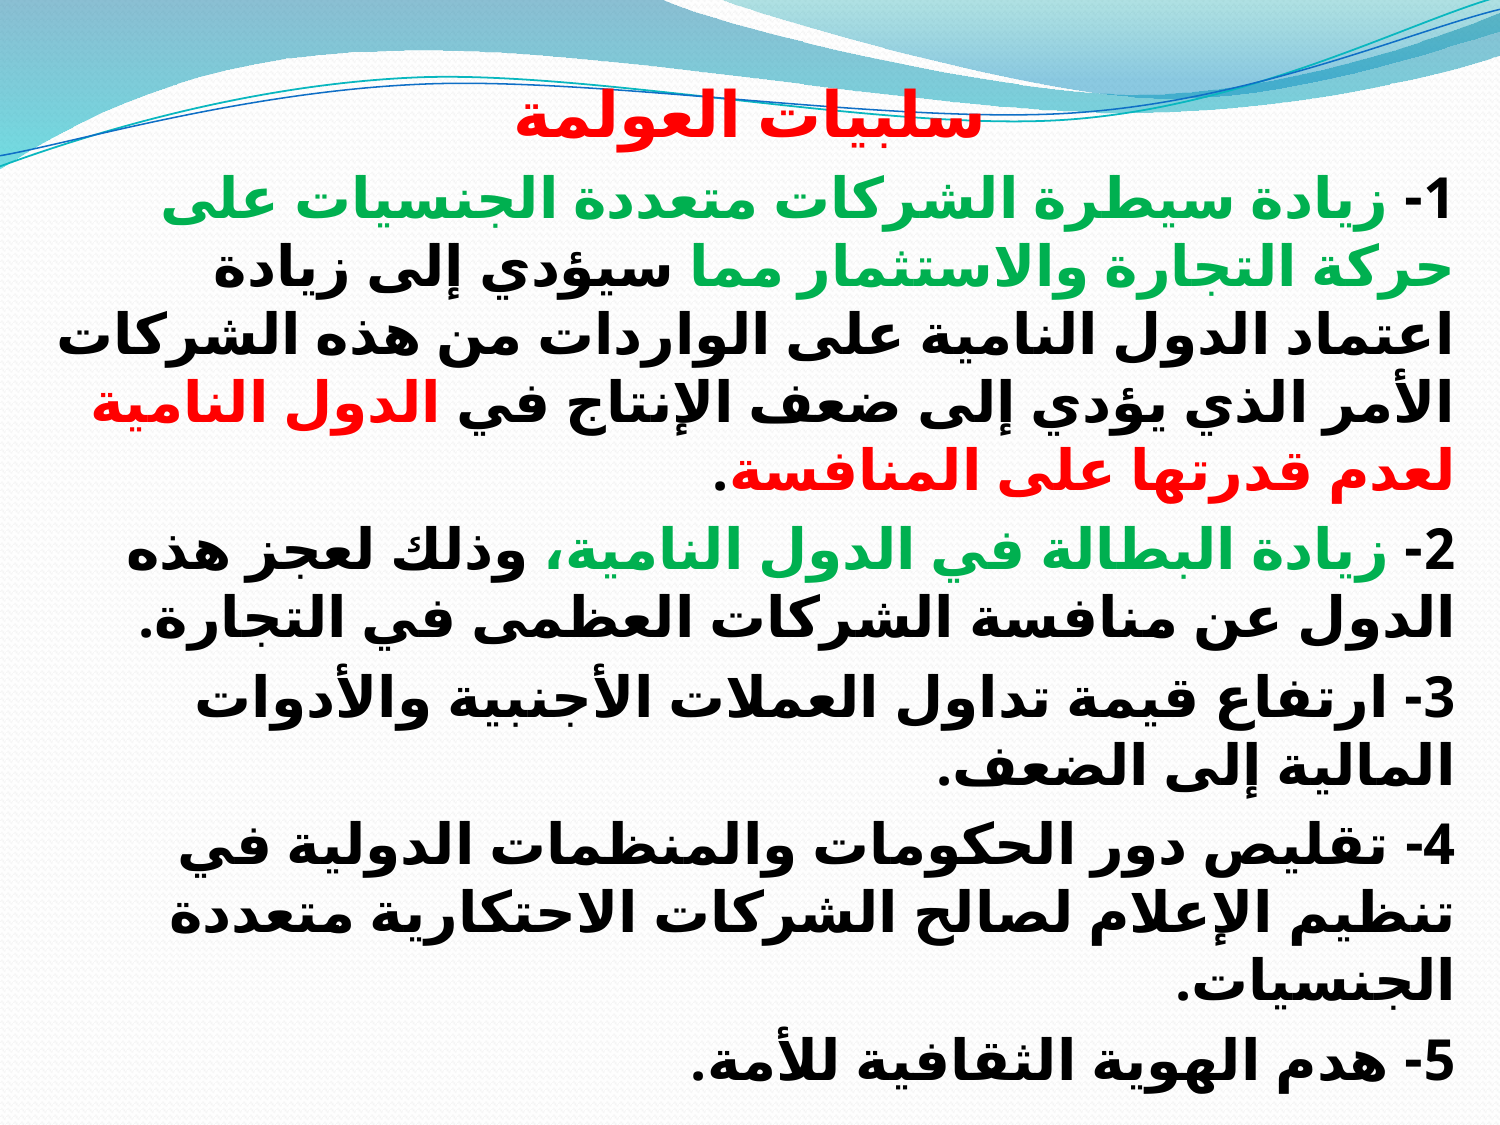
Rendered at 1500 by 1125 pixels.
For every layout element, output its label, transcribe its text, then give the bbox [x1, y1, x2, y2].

list سلبيات العولمة 1- زيادة سيطرة الشركات متعددة الجنسيات على حركة التجارة والاستثمار مما سيؤدي إلى زيادة اعتماد الدول النامية على الواردات من هذه الشركات الأمر الذي يؤدي إلى ضعف الإنتاج في الدول النامية لعدم قدرتها على المنافسة. 2- زيادة البطالة في الدول النامية، وذلك لعجز هذه الدول عن منافسة الشركات العظمى في التجارة. 3- ارتفاع قيمة تداول العملات الأجنبية والأدوات المالية إلى الضعف. 4- تقليص دور الحكومات والمنظمات الدولية في تنظيم الإعلام لصالح الشركات الاحتكارية متعددة الجنسيات. 5- هدم الهوية الثقافية للأمة. [29, 66, 1471, 1106]
